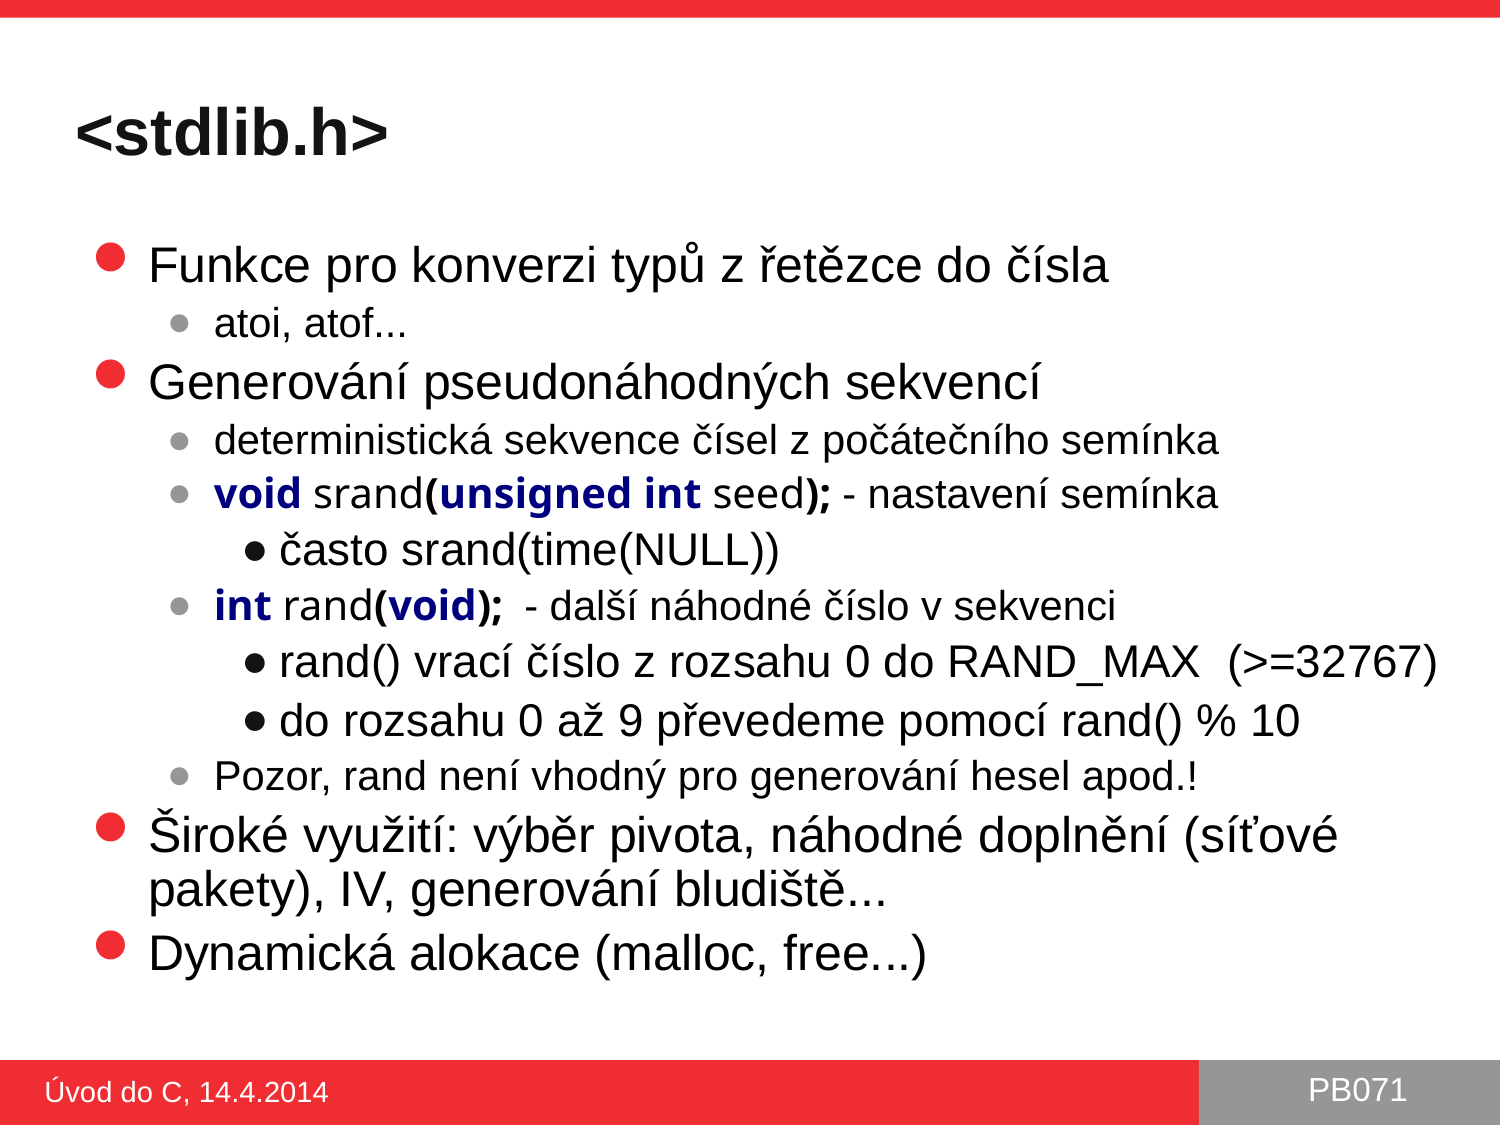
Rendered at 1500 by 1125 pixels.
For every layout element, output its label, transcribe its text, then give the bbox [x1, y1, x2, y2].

list Funkce pro konverzi typů z řetězce do čísla atoi, atof... Generování pseudonáhodných sekvencí deterministická sekvence čísel z počátečního semínka void srand(unsigned int seed); - nastavení semínka často srand(time(NULL)) int rand(void); - další náhodné číslo v sekvenci rand() vrací číslo z rozsahu 0 do RAND_MAX (>=32767) do rozsahu 0 až 9 převedeme pomocí rand() % 10 Pozor, rand není vhodný pro generování hesel apod.! Široké využití: výběr pivota, náhodné doplnění (síťové pakety), IV, generování bludiště... Dynamická alokace (malloc, free...) [76, 231, 1459, 1024]
title <stdlib.h> [75, 45, 1471, 208]
footer Úvod do C, 14.4.2014 [29, 1065, 1199, 1125]
